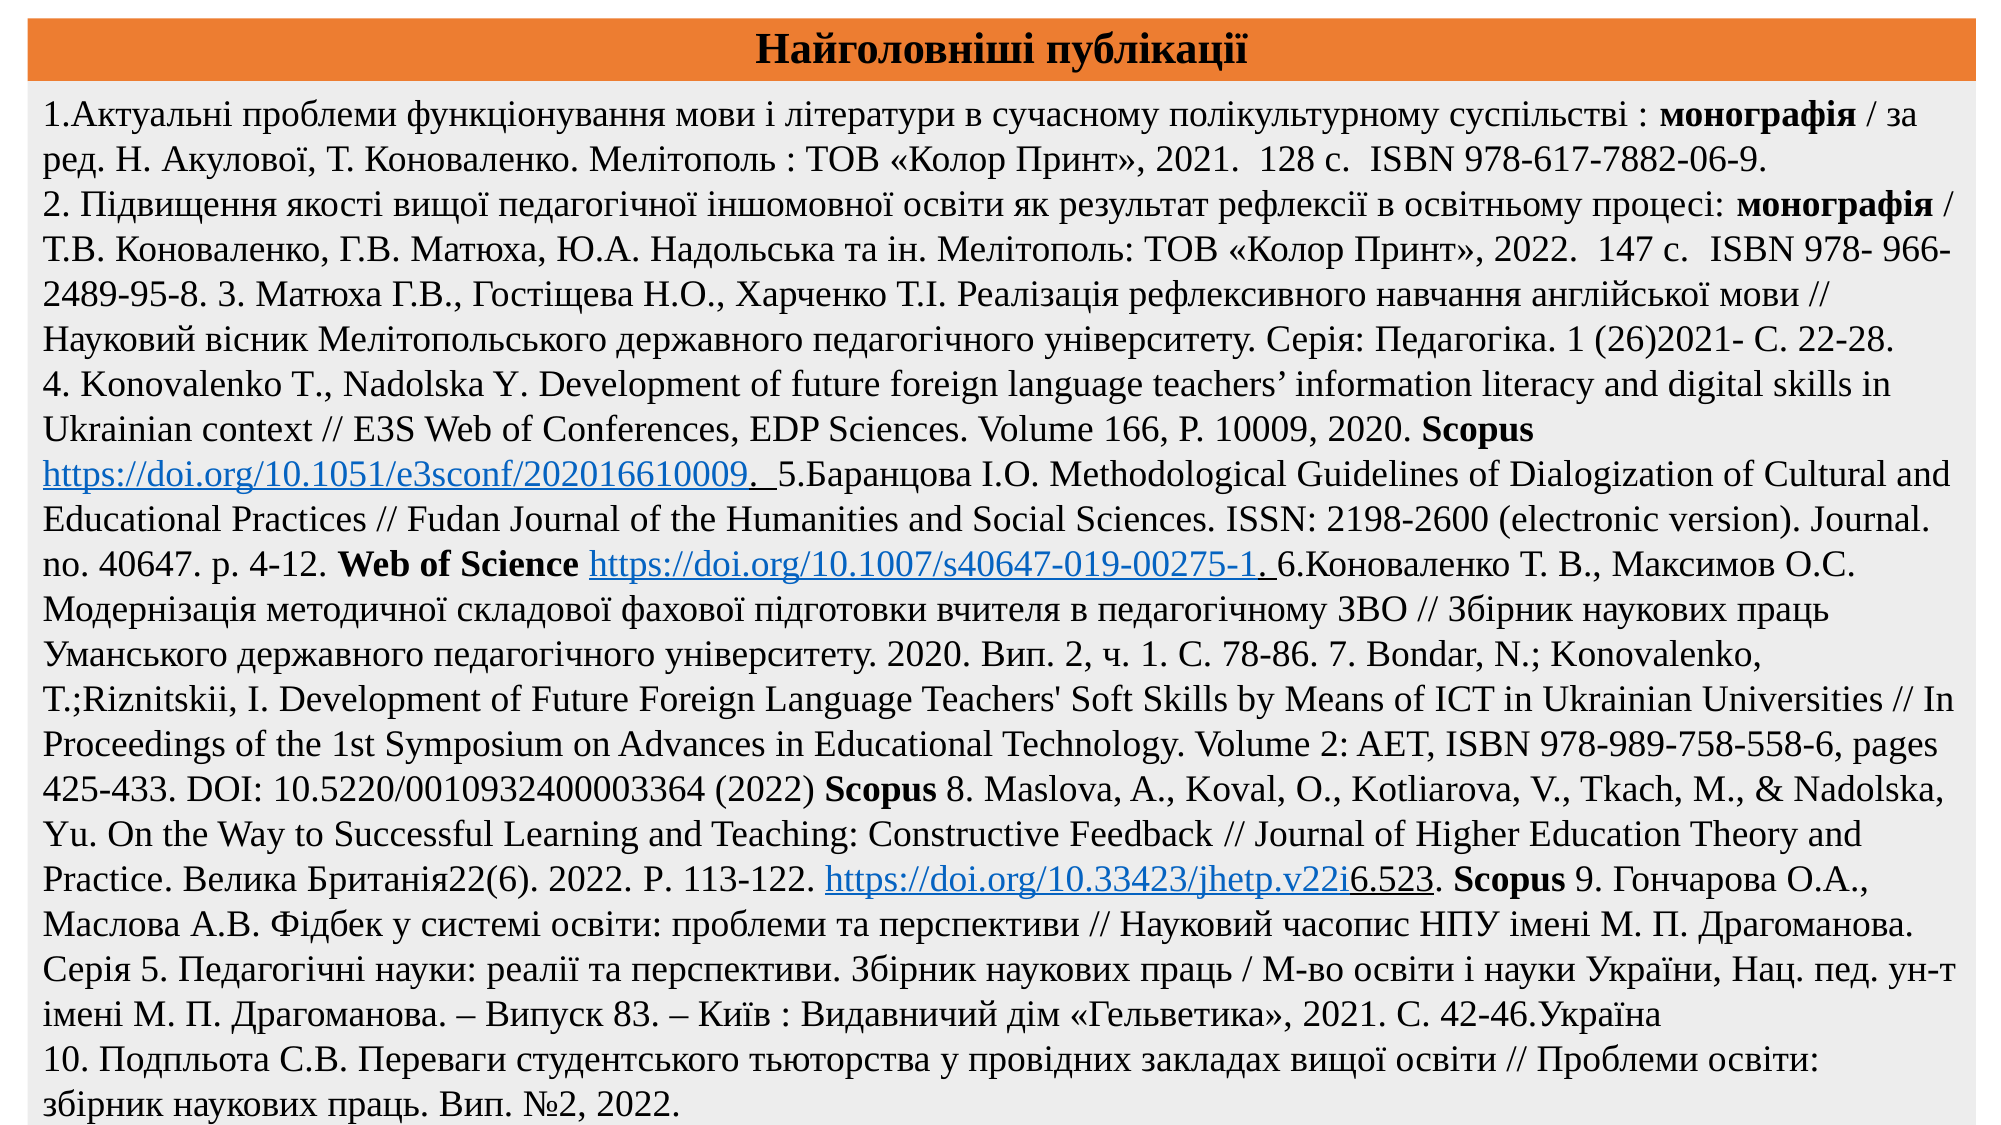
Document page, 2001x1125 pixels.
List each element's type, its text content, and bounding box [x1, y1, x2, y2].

title Найголовніші публікації [27, 18, 1976, 81]
list 1.Актуальні проблеми функціонування мови і літератури в сучасному полікультурному суспільстві : монографія / за ред. Н. Акулової, Т. Коноваленко. Мелітополь : ТОВ «Колор Принт», 2021. 128 с. ISBN 978-617-7882-06-9. 2. Підвищення якості вищої педагогічної іншомовної освіти як результат рефлексії в освітньому процесі: монографія / Т.В. Коноваленко, Г.В. Матюха, Ю.А. Надольська та ін. Мелітополь: ТОВ «Колор Принт», 2022. 147 с. ISBN 978- 966-2489-95-8. 3. Матюха Г.В., Гостіщева Н.О., Харченко Т.І. Реалізація рефлексивного навчання англійської мови // Науковий вісник Мелітопольського державного педагогічного університету. Серія: Педагогіка. 1 (26)2021- С. 22-28. 4. Konovalenko T., Nadolska Y. Development of future foreign language teachers’ information literacy and digital skills in Ukrainian context // E3S Web of Conferences, EDP Sciences. Volume 166, P. 10009, 2020. Scopus https://doi.org/10.1051/e3sconf/202016610009. 5.Баранцова І.О. Methodologіcal Guidelines of Dialogization of Cultural and Educational Practices // Fudan Journal of the Humanities and Social Sciences. ISSN: 2198-2600 (electronic version). Journal. no. 40647. р. 4-12. Web of Science https://doi.org/10.1007/s40647-019-00275-1. 6.Коноваленко Т. В., Максимов О.С. Модернізація методичної складової фахової підготовки вчителя в педагогічному ЗВО // Збірник наукових праць Уманського державного педагогічного університету. 2020. Вип. 2, ч. 1. С. 78-86. 7. Bondar, N.; Konovalenko, T.;Riznitskii, I. Development of Future Foreign Language Teachers' Soft Skills by Means of ICT in Ukrainian Universities // In Proceedings of the 1st Symposium on Advances in Educational Technology. Volume 2: AET, ISBN 978-989-758-558-6, pages 425-433. DOI: 10.5220/0010932400003364 (2022) Scopus 8. Maslova, A., Koval, O., Kotliarova, V., Tkach, M., & Nadolska, Yu. On the Way to Successful Learning and Teaching: Constructive Feedback // Journal of Higher Education Theory and Practice. Велика Британія22(6). 2022. P. 113-122. https://doi.org/10.33423/jhetp.v22i6.523. Scopus 9. Гончарова О.А., Маслова А.В. Фідбек у системі освіти: проблеми та перспективи // Науковий часопис НПУ імені М. П. Драгоманова. Серія 5. Педагогічні науки: реалії та перспективи. Збірник наукових праць / М-во освіти і науки України, Нац. пед. ун-т імені М. П. Драгоманова. – Випуск 83. – Київ : Видавничий дім «Гельветика», 2021. С. 42-46.Україна 10. Подпльота С.В. Переваги студентського тьюторства у провідних закладах вищої освіти // Проблеми освіти: збірник наукових праць. Вип. №2, 2022. [27, 81, 1976, 1125]
